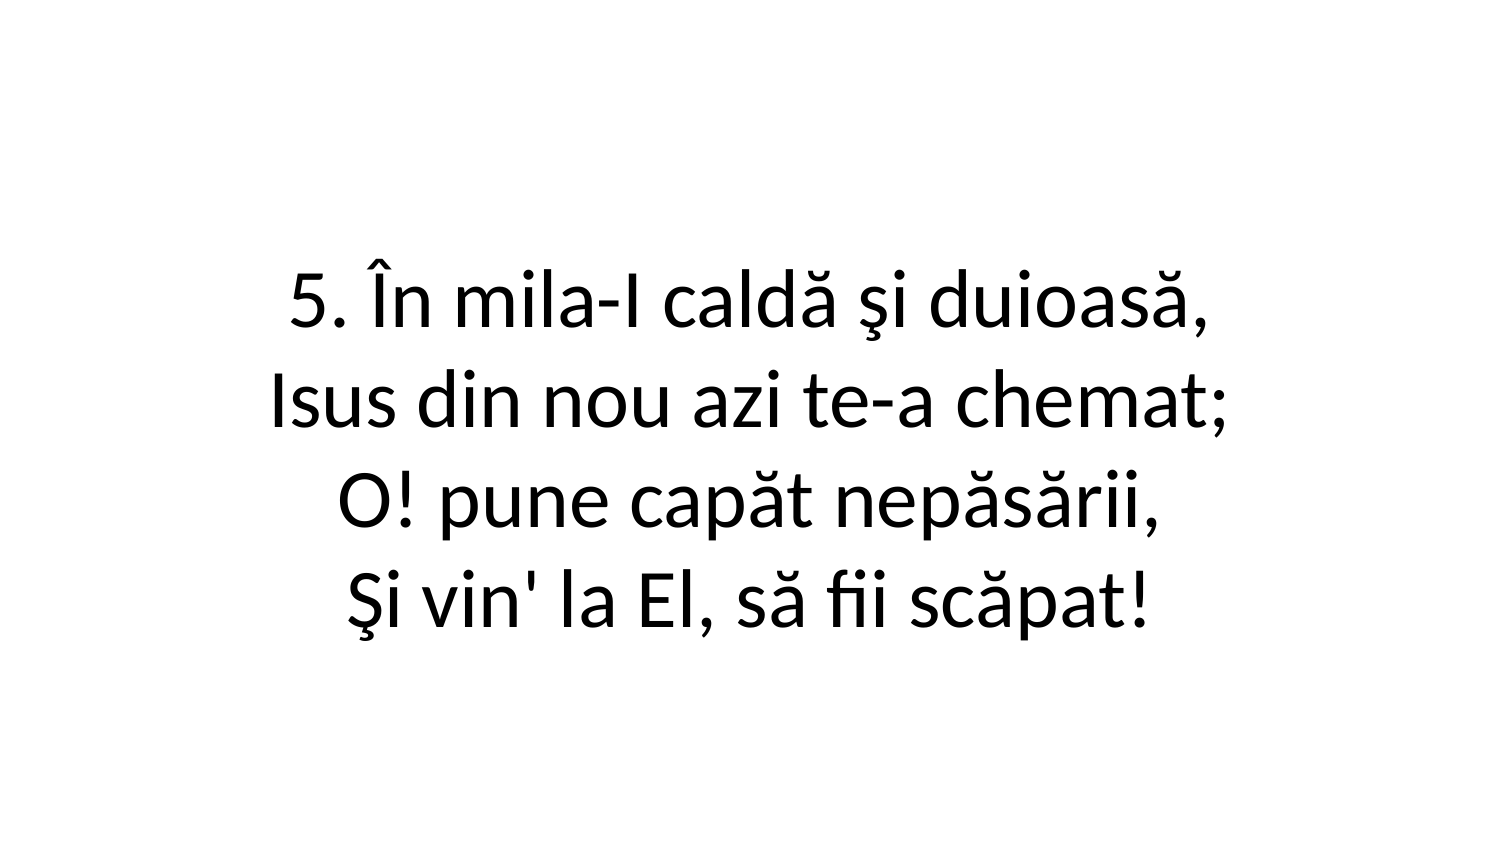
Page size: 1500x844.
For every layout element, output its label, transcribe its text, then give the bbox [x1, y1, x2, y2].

text_box 5. În mila-I caldă şi duioasă, Isus din nou azi te-a chemat; O! pune capăt nepăsării, Şi vin' la El, să fii scăpat! [253, 192, 1247, 652]
